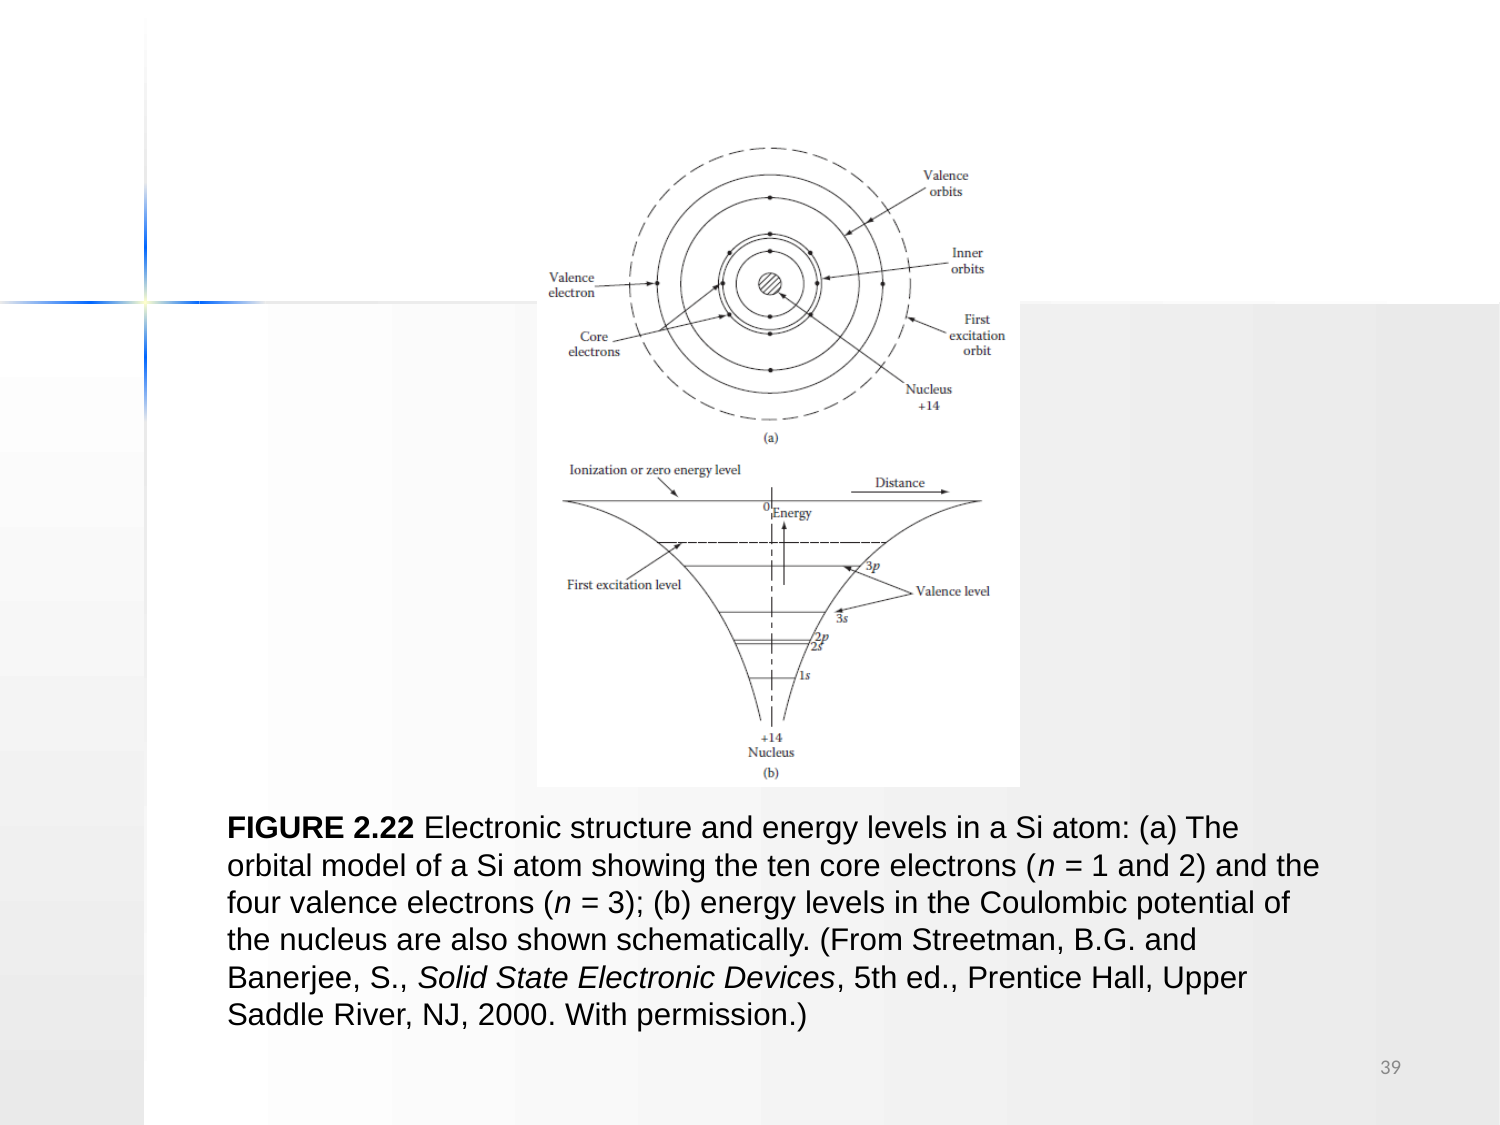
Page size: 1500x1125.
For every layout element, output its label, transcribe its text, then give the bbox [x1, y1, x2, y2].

text_box FIGURE 2.22 Electronic structure and energy levels in a Si atom: (a) The orbital model of a Si atom showing the ten core electrons (n = 1 and 2) and the four valence electrons (n = 3); (b) energy levels in the Coulombic potential of the nucleus are also shown schematically. (From Streetman, B.G. and Banerjee, S., Solid State Electronic Devices, 5th ed., Prentice Hall, Upper Saddle River, NJ, 2000. With permission.) [212, 799, 1350, 1040]
picture [537, 137, 1021, 788]
